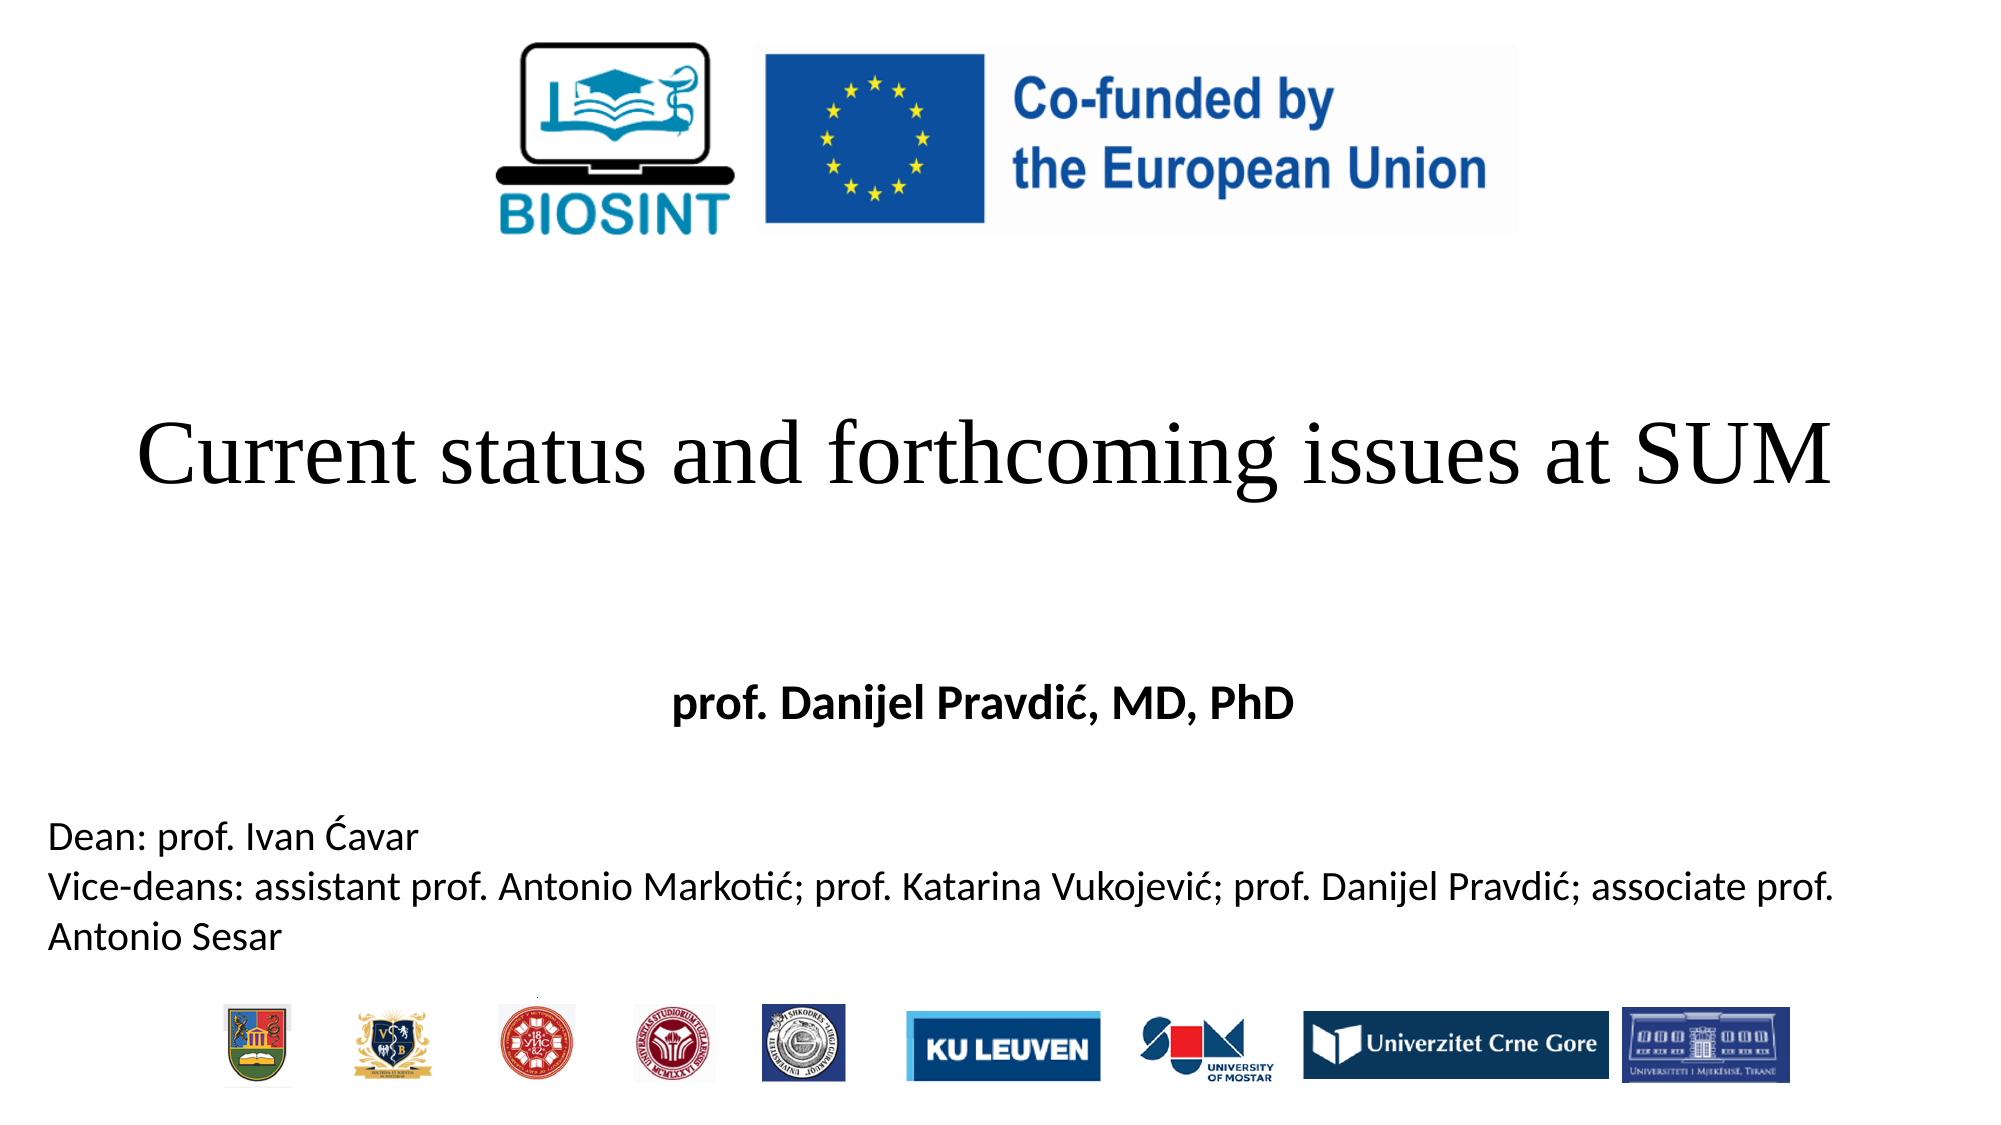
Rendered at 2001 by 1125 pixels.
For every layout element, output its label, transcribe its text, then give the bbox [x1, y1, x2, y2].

picture [483, 26, 1517, 263]
title Current status and forthcoming issues at SUM [114, 352, 1858, 556]
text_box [222, 997, 1797, 1092]
text_box prof. Danijel Pravdić, MD, PhD [656, 661, 1310, 737]
text_box Dean: prof. Ivan Ćavar Vice-deans: assistant prof. Antonio Markotić; prof. Katarina Vukojević; prof. Danijel Pravdić; associate prof. Antonio Sesar [33, 801, 1926, 967]
